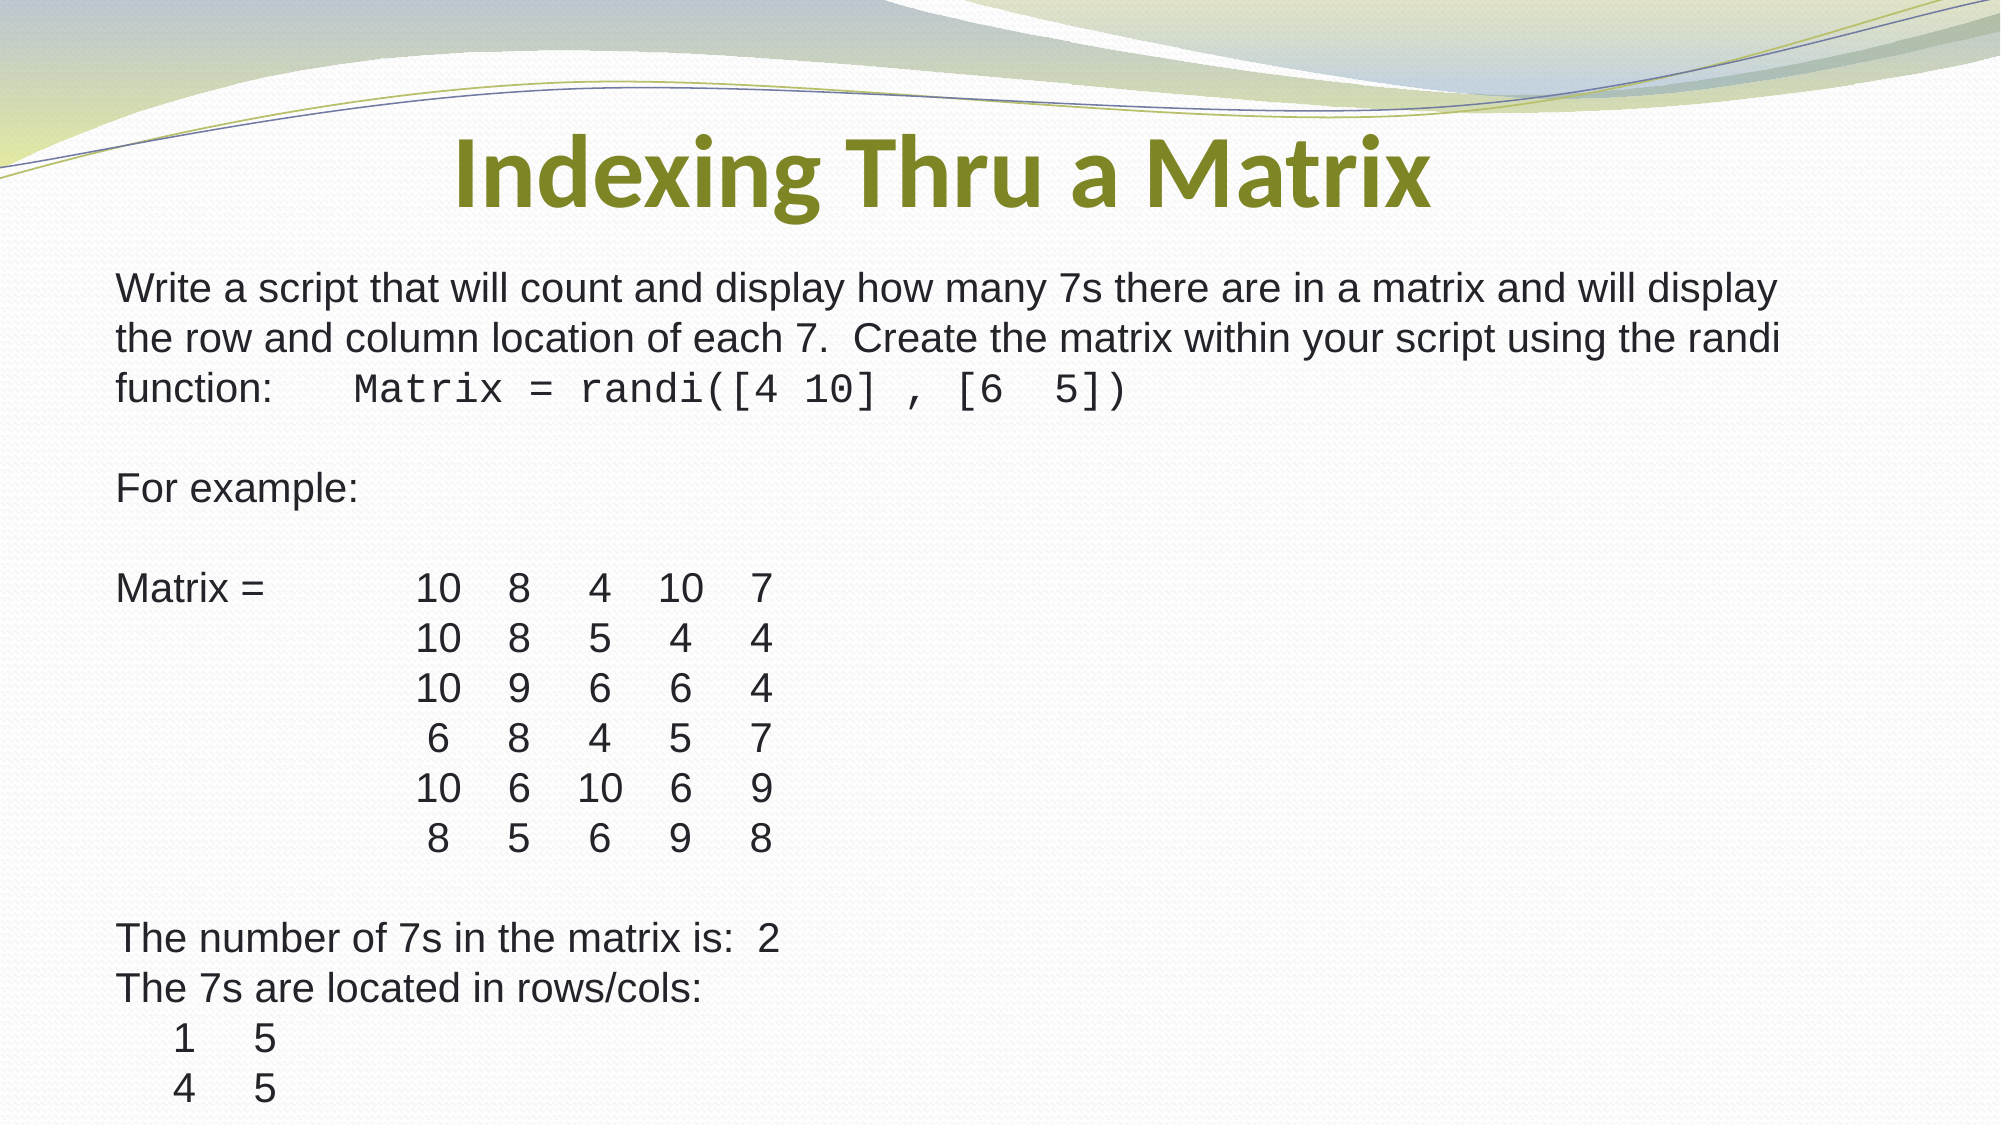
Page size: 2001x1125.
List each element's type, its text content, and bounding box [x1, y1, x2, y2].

text_box Write a script that will count and display how many 7s there are in a matrix and will display the row and column location of each 7. Create the matrix within your script using the randi function: Matrix = randi([4 10] , [6 5]) For example: Matrix = 10 8 4 10 7 10 8 5 4 4 10 9 6 6 4 6 8 4 5 7 10 6 10 6 9 8 5 6 9 8 The number of 7s in the matrix is: 2 The 7s are located in rows/cols: 1 5 4 5 [100, 252, 1850, 1125]
title Indexing Thru a Matrix [267, 40, 1618, 229]
